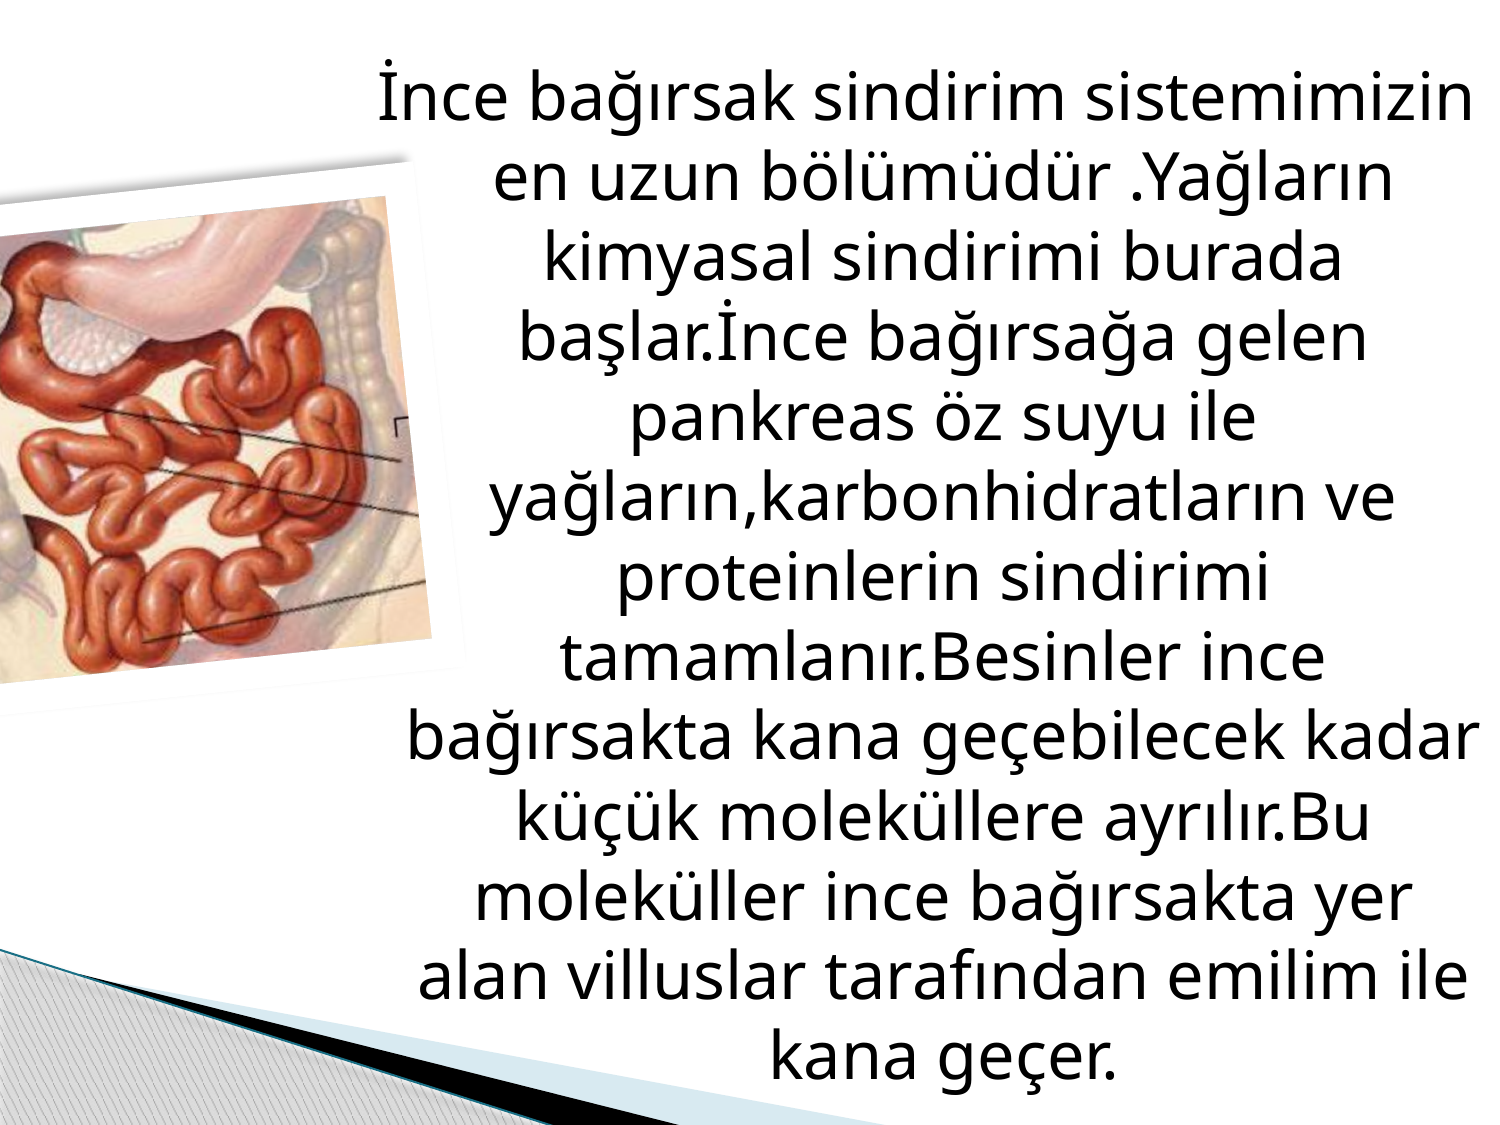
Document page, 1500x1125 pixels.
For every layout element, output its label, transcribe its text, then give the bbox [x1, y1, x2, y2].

list İnce bağırsak sindirim sistemimizin en uzun bölümüdür .Yağların kimyasal sindirimi burada başlar.İnce bağırsağa gelen pankreas öz suyu ile yağların,karbonhidratların ve proteinlerin sindirimi tamamlanır.Besinler ince bağırsakta kana geçebilecek kadar küçük moleküllere ayrılır.Bu moleküller ince bağırsakta yer alan villuslar tarafından emilim ile kana geçer. [339, 46, 1500, 1125]
picture [0, 197, 431, 683]
